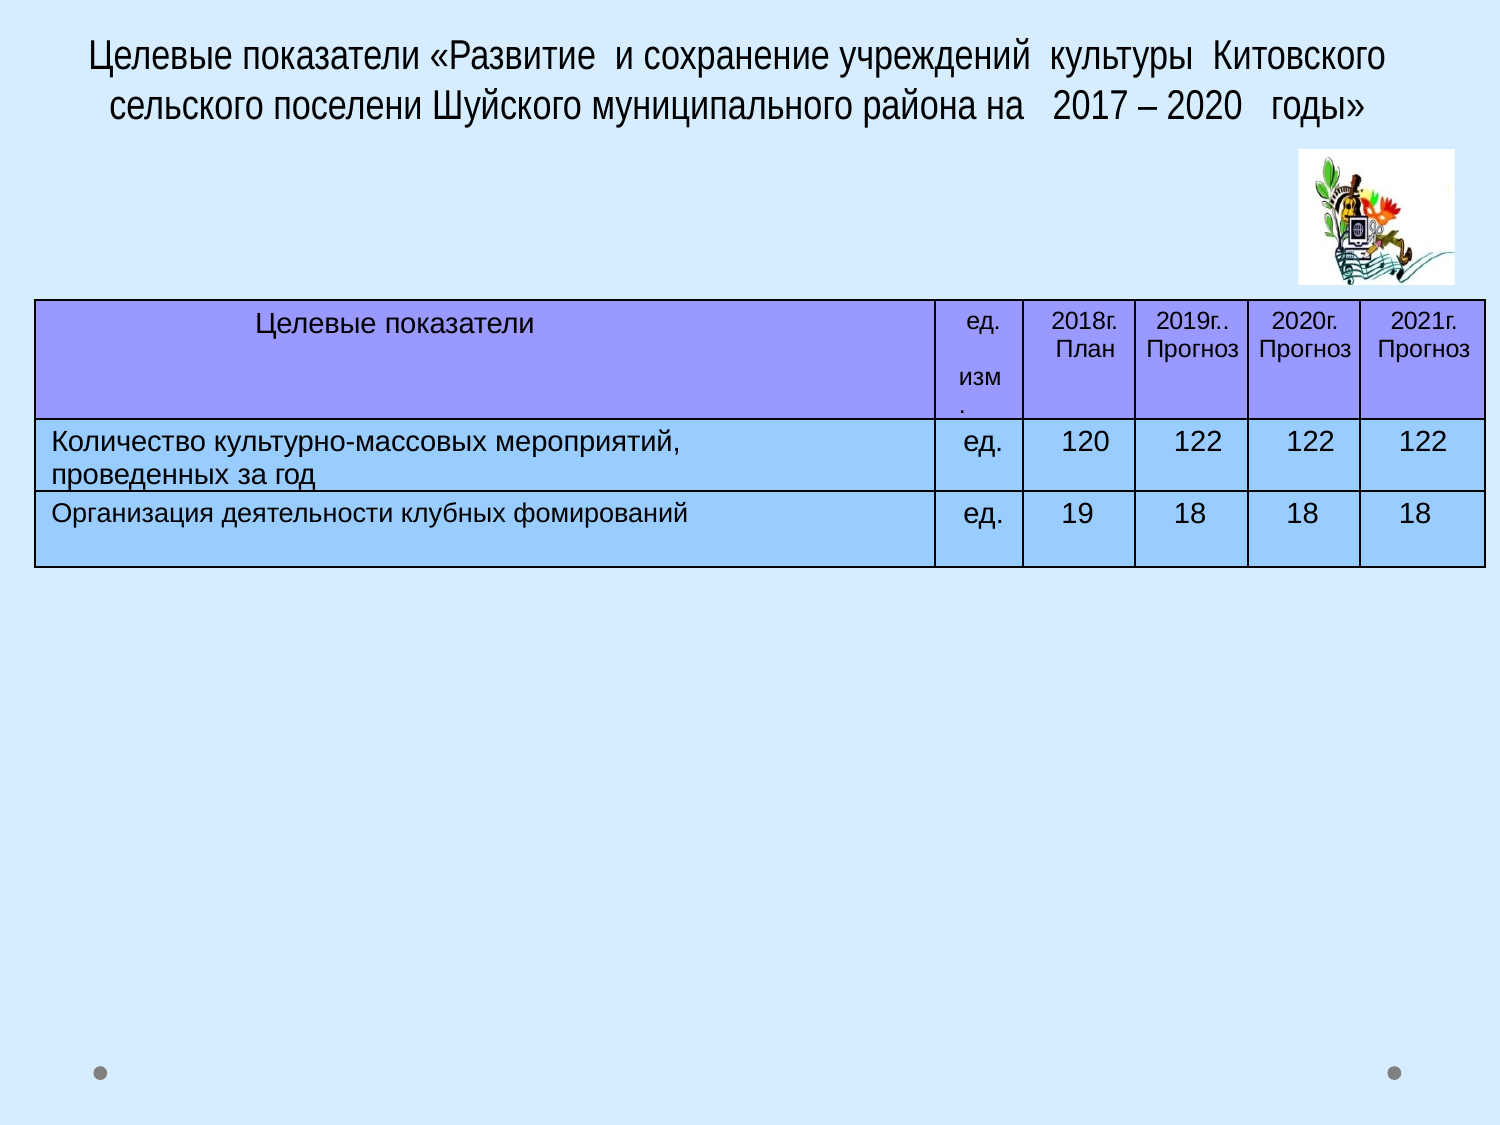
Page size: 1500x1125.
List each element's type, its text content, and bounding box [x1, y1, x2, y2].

table_cell Количество культурно-массовых мероприятий, проведенных за год [36, 420, 934, 490]
table_cell ед. [936, 420, 1022, 490]
table_cell 18 [1249, 492, 1359, 566]
table_header 2019г.. Прогноз [1136, 301, 1247, 418]
text_box Целевые показатели «Развитие и сохранение учреждений культуры Китовского сельского поселени Шуйского муниципального района на 2017 – 2020 годы» [24, 20, 1450, 188]
table_cell 120 [1024, 420, 1134, 490]
table_cell 122 [1249, 420, 1359, 490]
table_cell ед. [936, 492, 1022, 566]
table_cell Организация деятельности клубных фомирований [36, 492, 934, 566]
text_box [1298, 149, 1455, 285]
table_header 2020г. Прогноз [1249, 301, 1359, 418]
table_cell 18 [1361, 492, 1484, 566]
table_header ед. изм. [936, 301, 1022, 418]
table_cell 122 [1361, 420, 1484, 490]
table_cell 122 [1136, 420, 1247, 490]
table_cell 19 [1024, 492, 1134, 566]
table_header 2021г. Прогноз [1361, 301, 1484, 418]
table_header Целевые показатели [36, 301, 934, 418]
table_header 2018г. План [1024, 301, 1134, 418]
table_cell 18 [1136, 492, 1247, 566]
